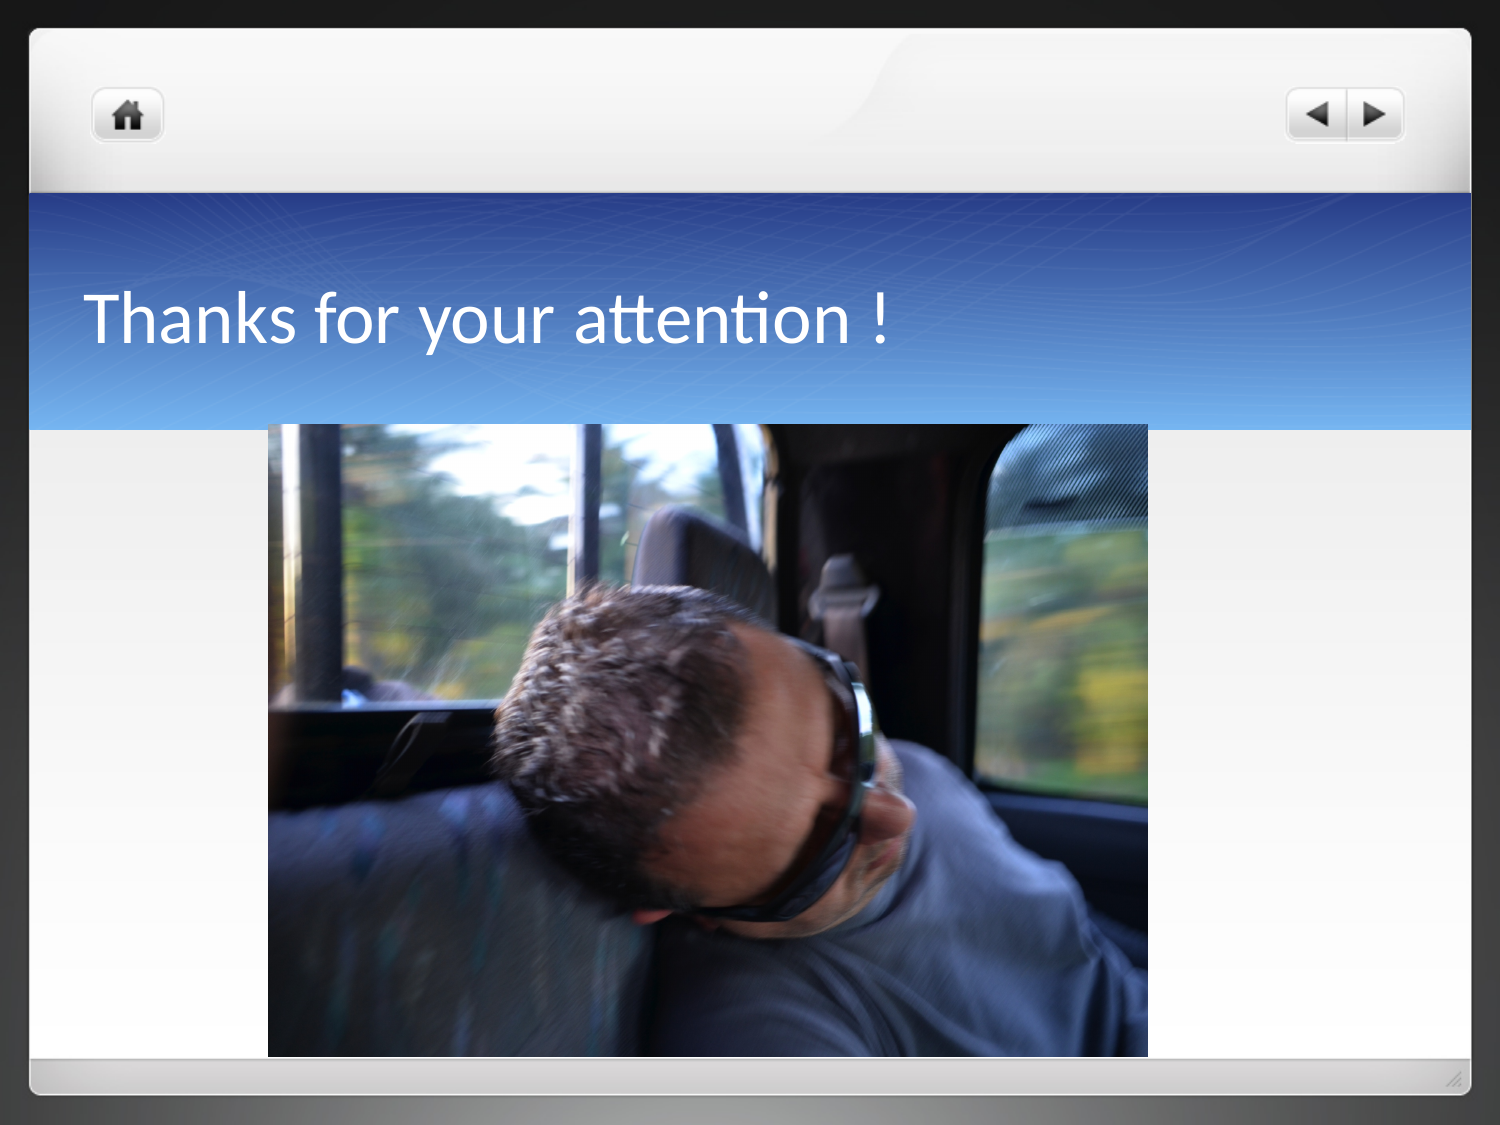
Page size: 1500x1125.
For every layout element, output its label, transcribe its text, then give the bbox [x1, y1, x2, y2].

title Thanks for your attention ! [68, 238, 1432, 427]
picture [0, 0, 1500, 1125]
